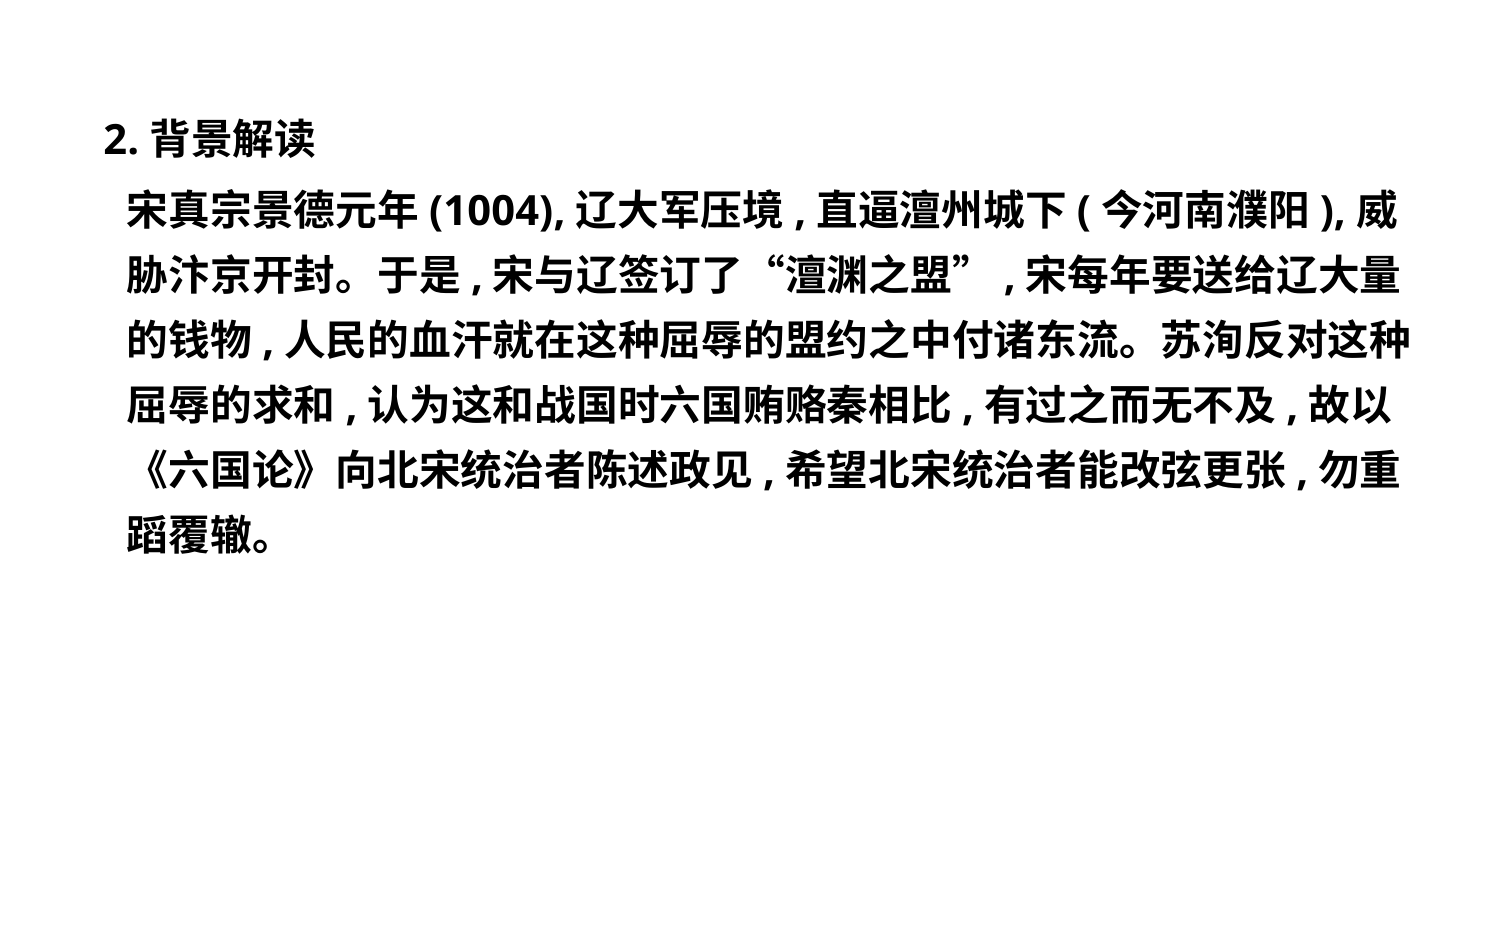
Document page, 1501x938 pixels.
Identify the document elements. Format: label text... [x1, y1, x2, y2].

text_box 宋真宗景德元年(1004),辽大军压境,直逼澶州城下(今河南濮阳),威胁汴京开封。于是,宋与辽签订了“澶渊之盟”,宋每年要送给辽大量的钱物,人民的血汗就在这种屈辱的盟约之中付诸东流。苏洵反对这种屈辱的求和,认为这和战国时六国贿赂秦相比,有过之而无不及,故以《六国论》向北宋统治者陈述政见,希望北宋统治者能改弦更张,勿重蹈覆辙。 [112, 161, 1448, 567]
text_box 2.背景解读 [88, 90, 1436, 171]
